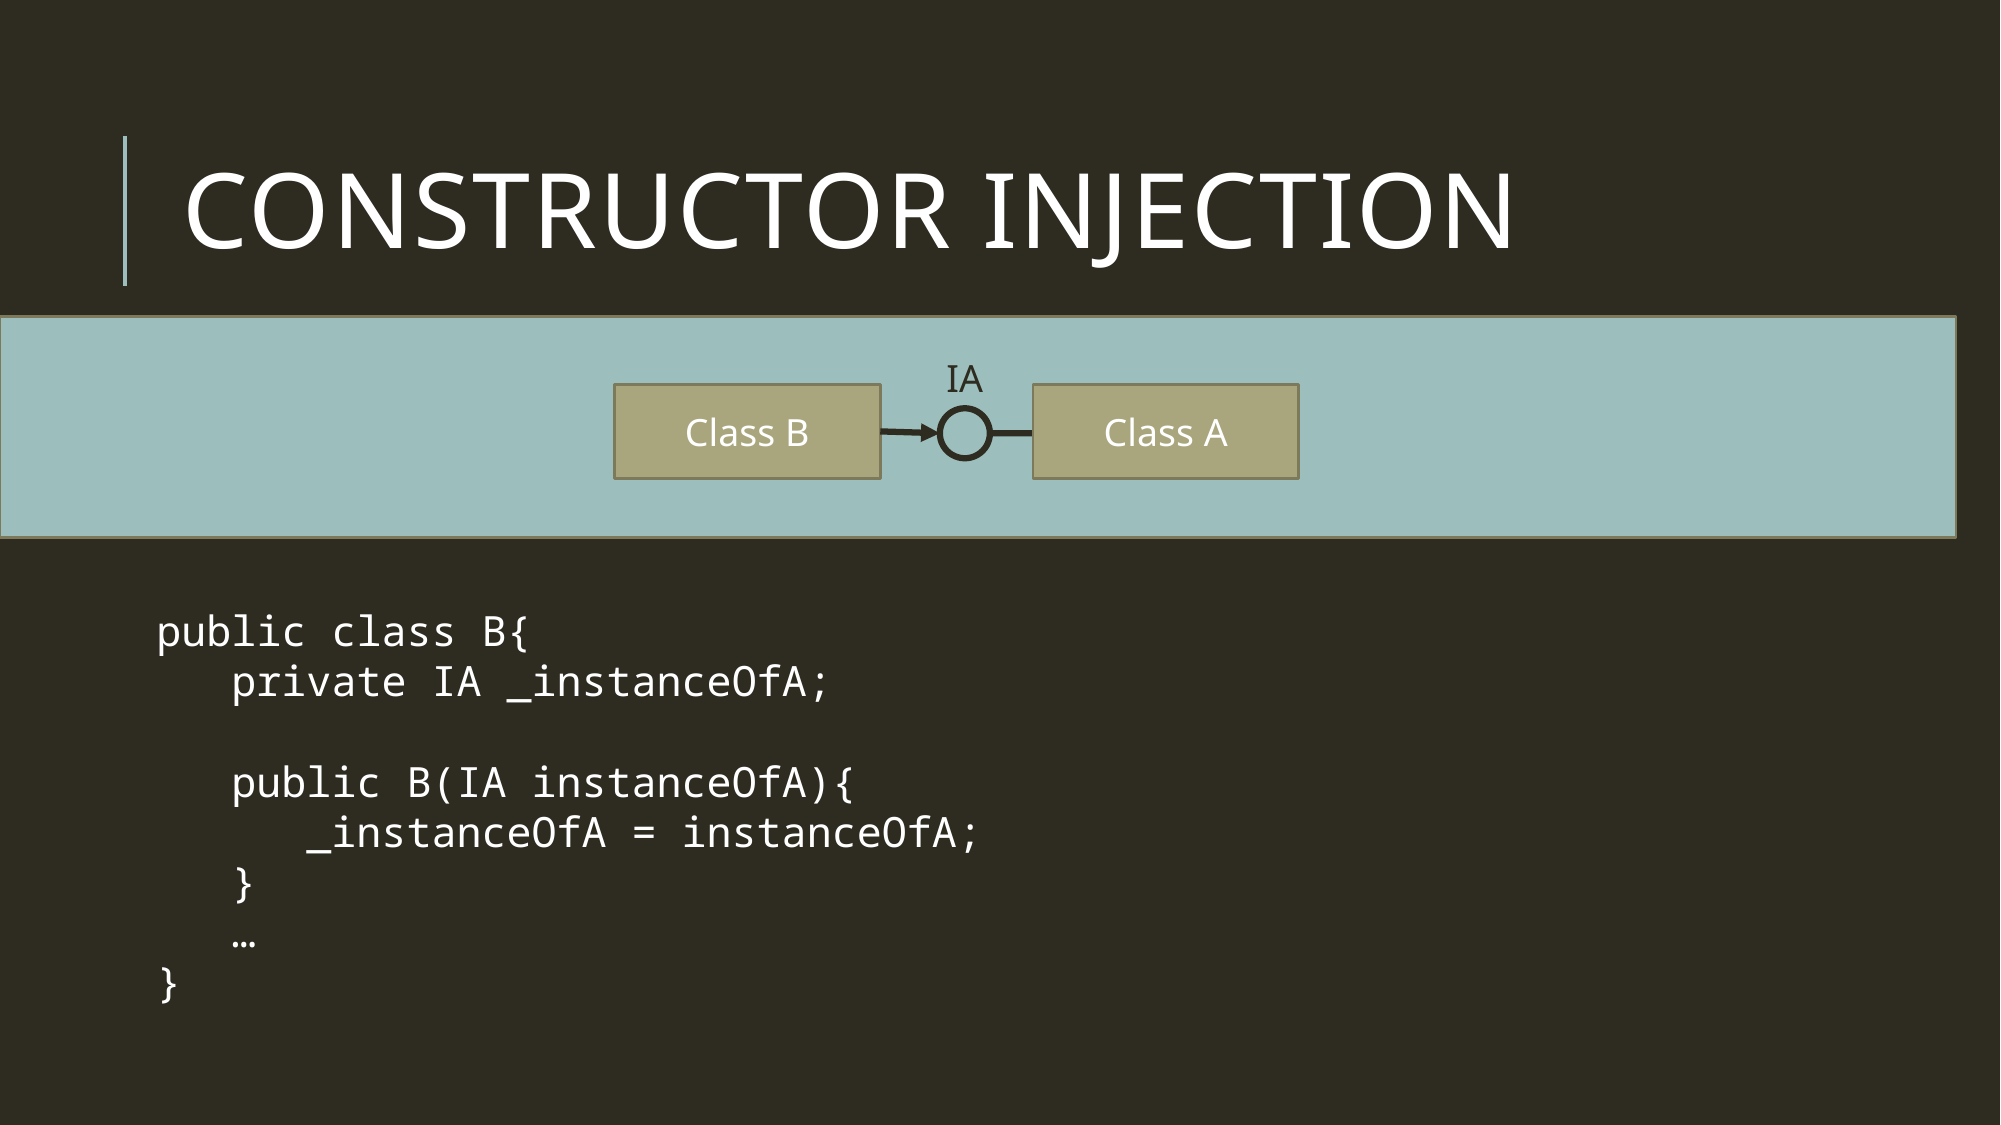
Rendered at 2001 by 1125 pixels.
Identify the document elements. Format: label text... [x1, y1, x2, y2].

text_box public class B{ private IA _instanceOfA; public B(IA instanceOfA){ _instanceOfA = instanceOfA; } … } [141, 597, 1957, 1013]
text_box Class B [613, 383, 882, 480]
text_box IA [931, 347, 998, 408]
title Constructor Injection [168, 96, 1763, 342]
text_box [961, 386, 1012, 481]
text_box [0, 315, 1957, 539]
text_box Class A [1032, 383, 1300, 480]
